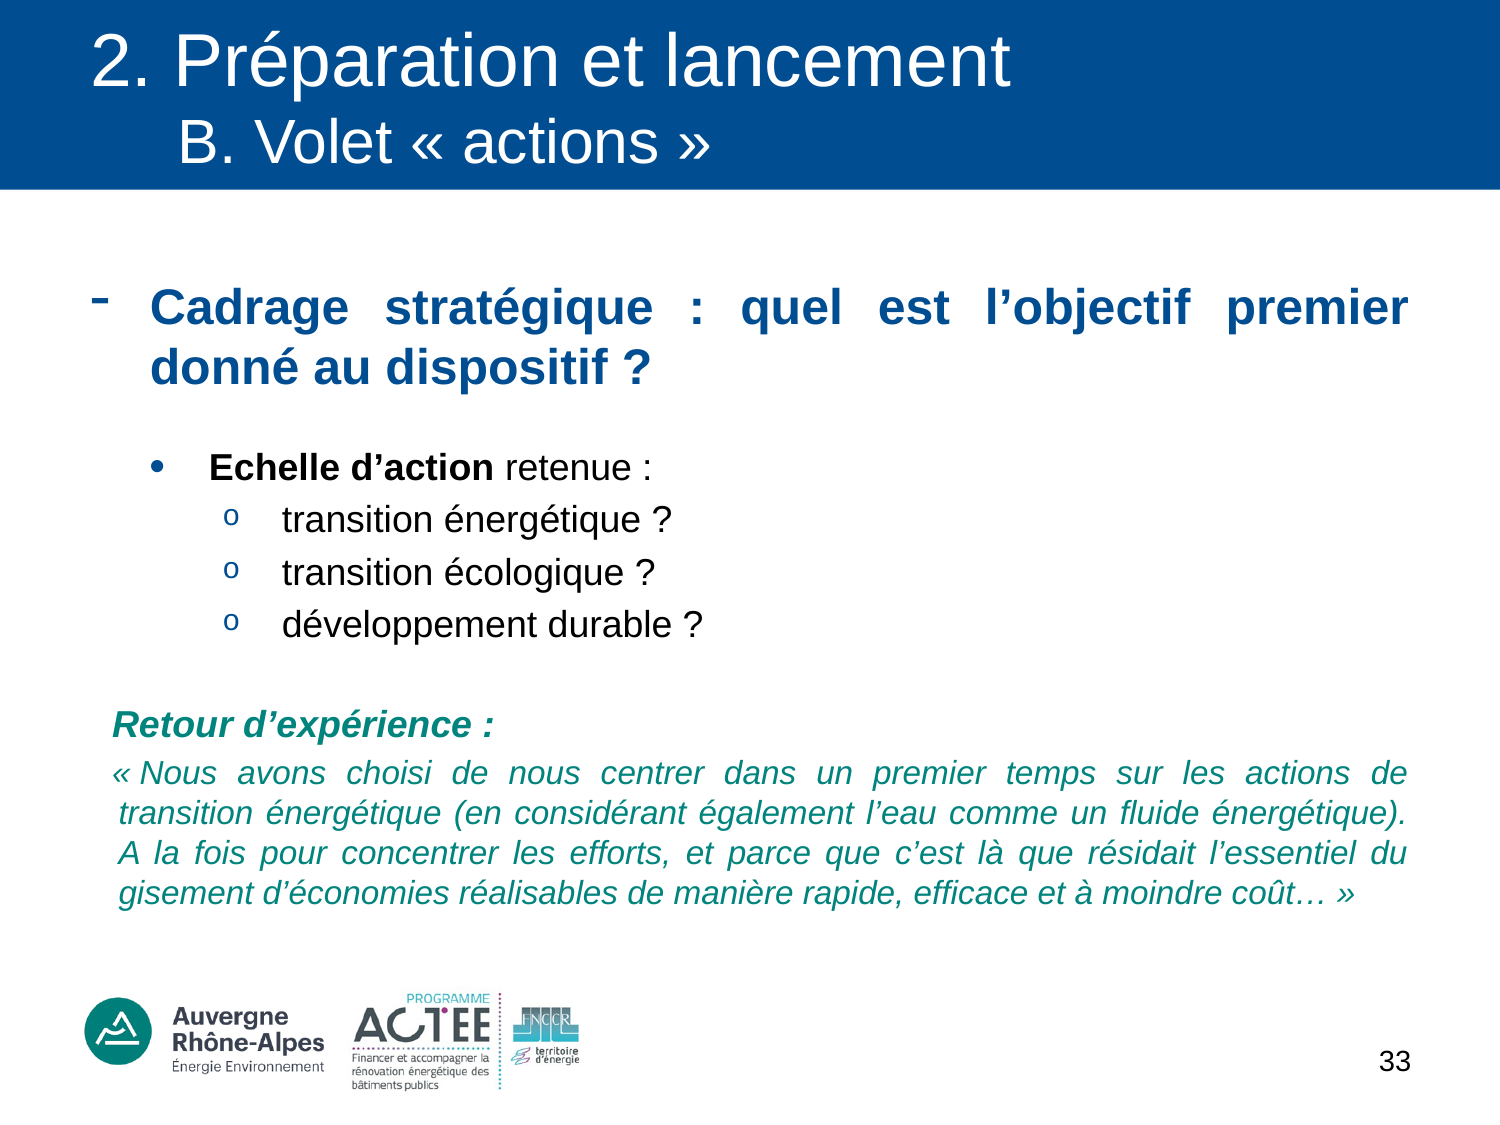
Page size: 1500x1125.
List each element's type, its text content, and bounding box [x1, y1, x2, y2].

picture [348, 987, 586, 1094]
picture [76, 987, 337, 1085]
title 2. Préparation et lancement B. Volet « actions » [74, 0, 1426, 188]
list Cadrage stratégique : quel est l’objectif premier donné au dispositif ? Echelle d’action retenue : transition énergétique ? transition écologique ? développement durable ? Retour d’expérience : « Nous avons choisi de nous centrer dans un premier temps sur les actions de transition énergétique (en considérant également l’eau comme un fluide énergétique). A la fois pour concentrer les efforts, et parce que c’est là que résidait l’essentiel du gisement d’économies réalisables de manière rapide, efficace et à moindre coût… » [74, 266, 1426, 977]
